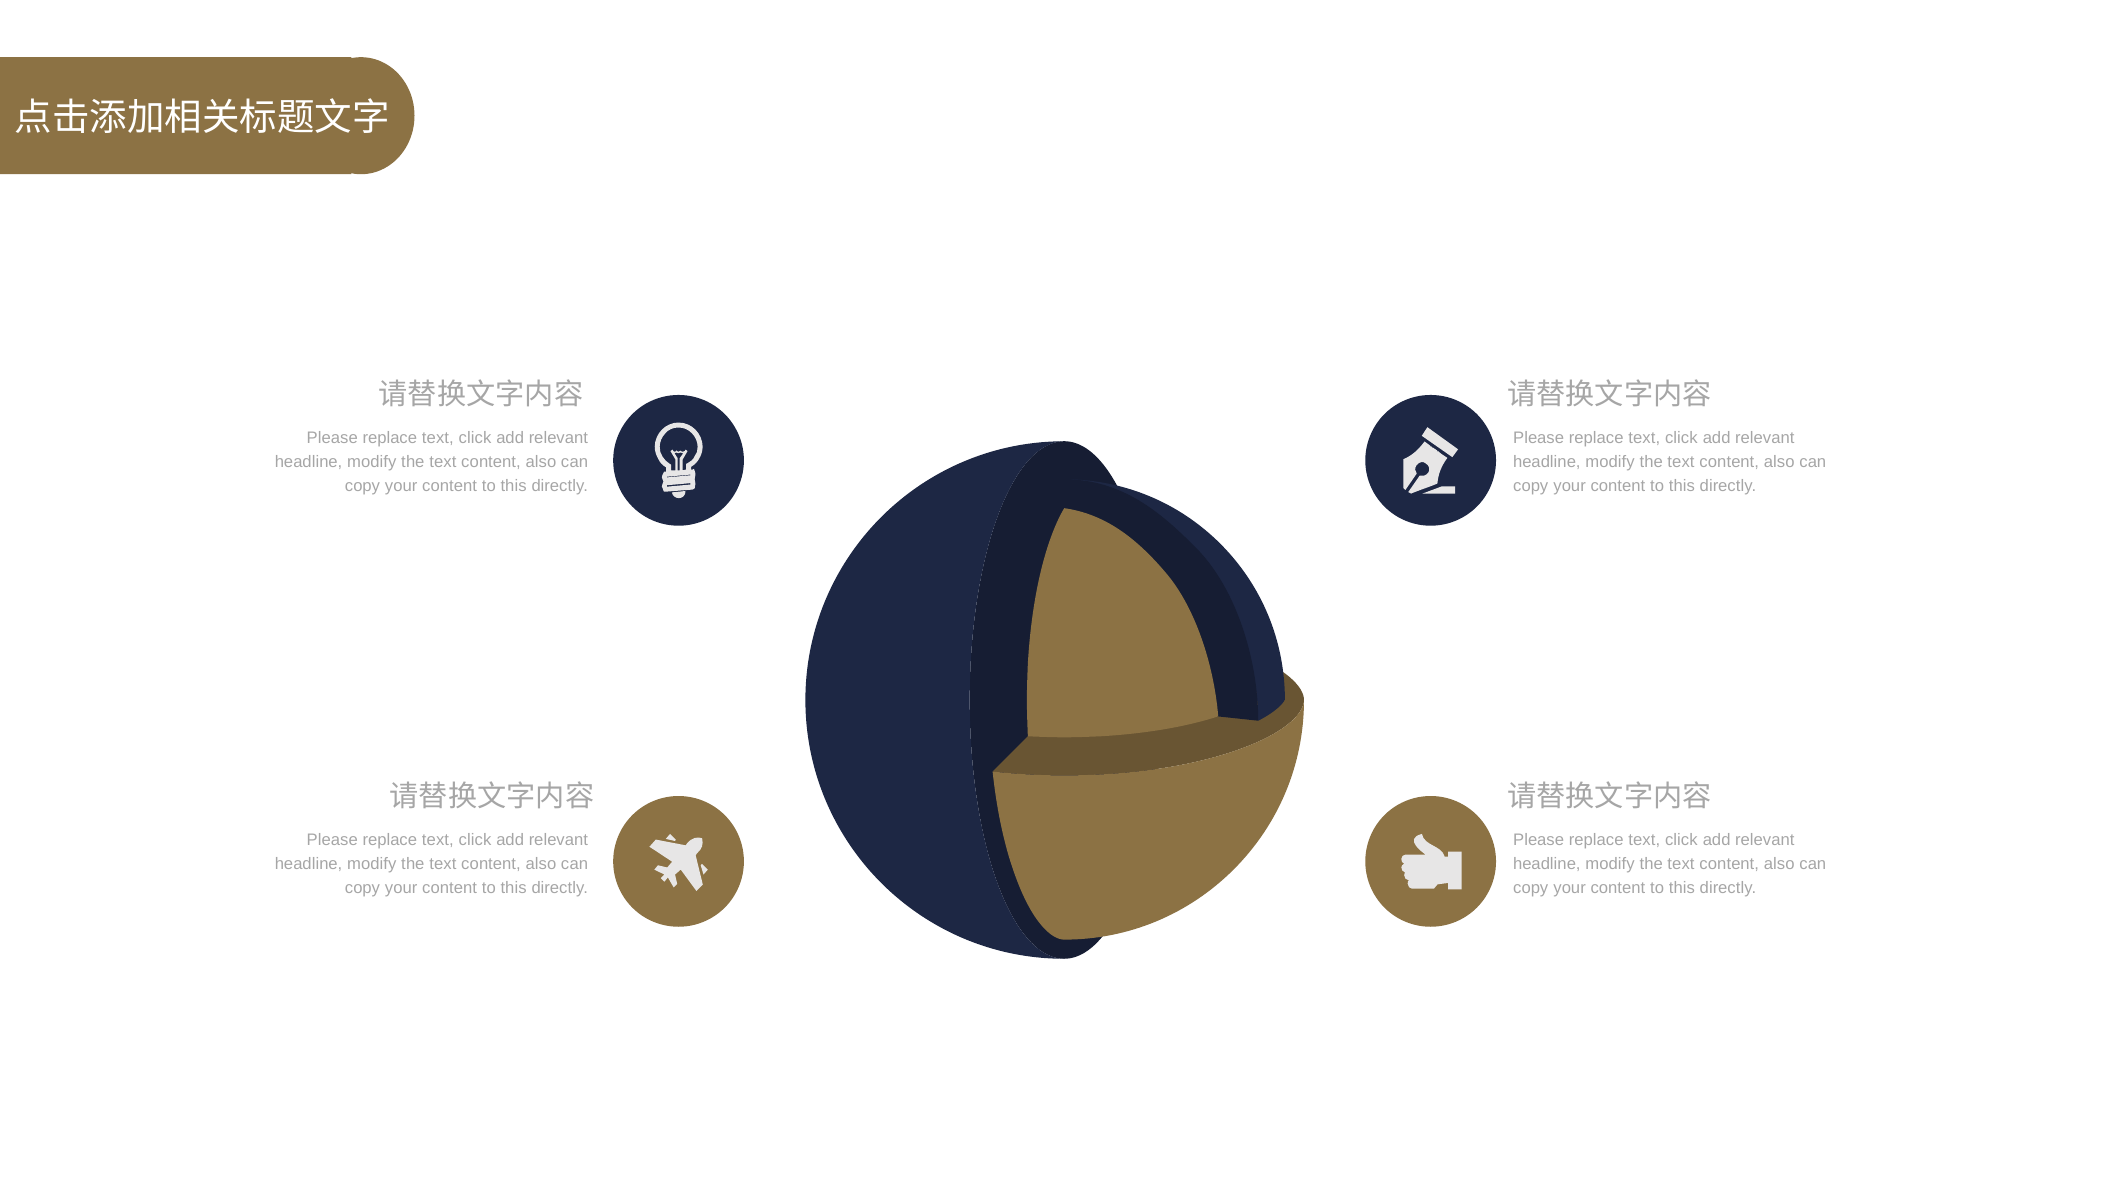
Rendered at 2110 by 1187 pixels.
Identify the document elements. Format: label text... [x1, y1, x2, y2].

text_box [1491, 762, 1864, 904]
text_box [238, 762, 611, 904]
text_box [1491, 360, 1864, 502]
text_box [613, 394, 744, 526]
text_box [1365, 394, 1497, 526]
text_box 点击添加相关标题文字 [0, 85, 415, 146]
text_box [805, 441, 1304, 959]
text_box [238, 360, 604, 502]
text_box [1365, 795, 1497, 927]
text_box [613, 795, 744, 927]
